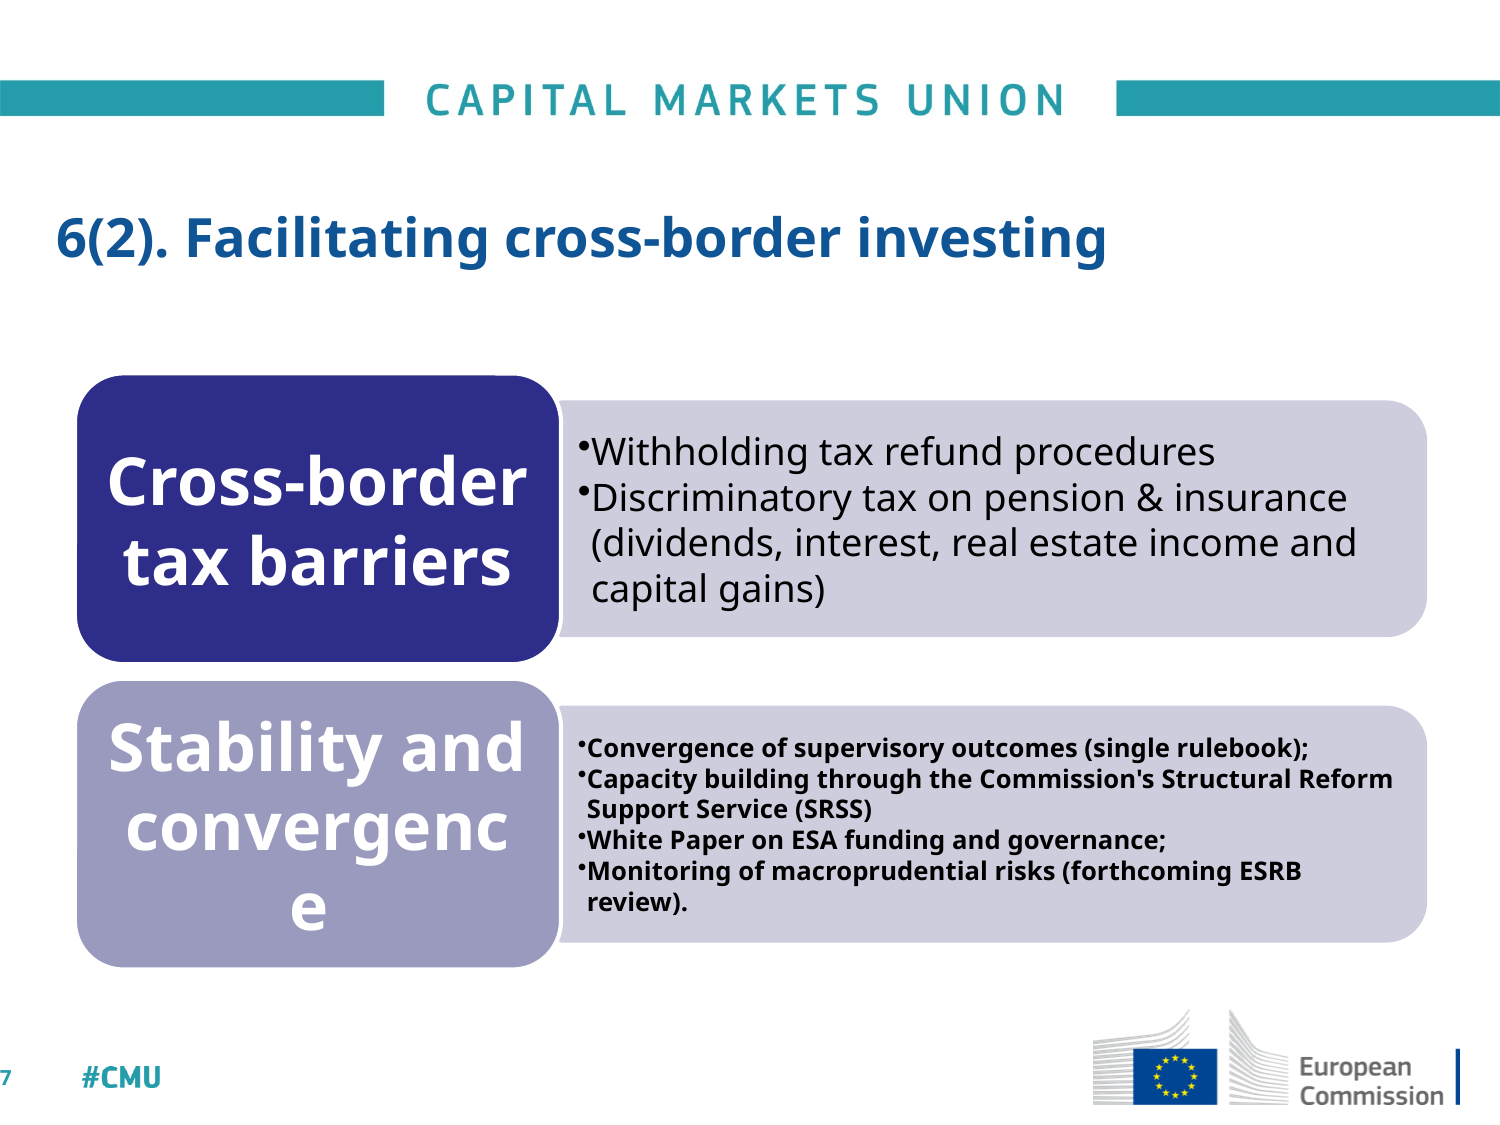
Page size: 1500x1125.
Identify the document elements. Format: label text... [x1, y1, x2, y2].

picture [0, 30, 1500, 159]
picture [1092, 1008, 1461, 1106]
text_box 6(2). Facilitating cross-border investing [41, 196, 1436, 291]
picture [81, 1066, 160, 1088]
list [74, 373, 1426, 970]
